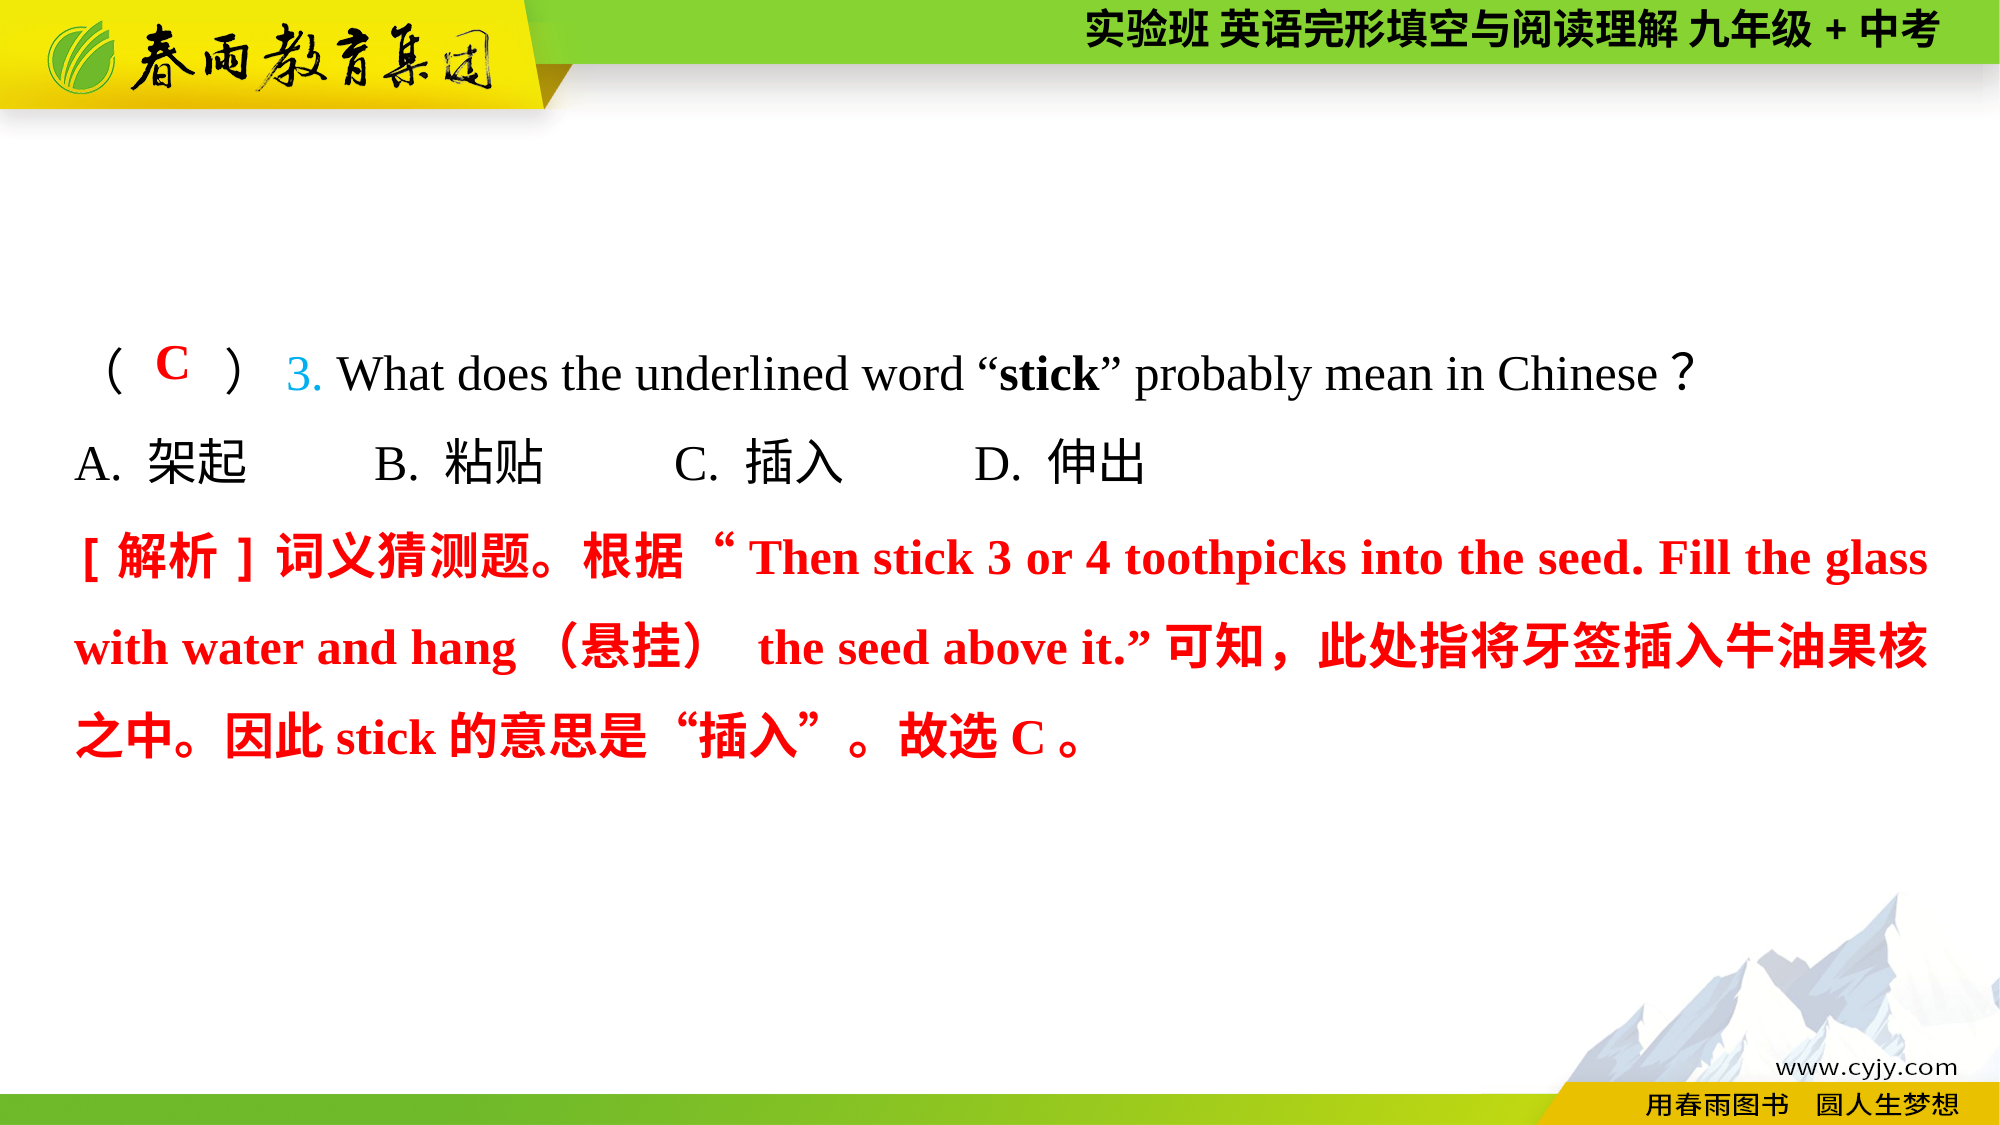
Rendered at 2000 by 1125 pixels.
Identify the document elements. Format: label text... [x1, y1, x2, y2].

list （ ）3. What does the underlined word “stick” probably mean in Chinese？ A. 架起 B. 粘贴 C. 插入 D. 伸出 [59, 303, 1944, 501]
text_box [解析]词义猜测题。根据“Then stick 3 or 4 toothpicks into the seed. Fill the glass with water and hang（悬挂） the seed above it.”可知，此处指将牙签插入牛油果核之中。因此stick的意思是“插入”。故选C。 [59, 501, 1944, 772]
picture [0, 0, 2000, 1125]
text_box C [139, 321, 206, 397]
